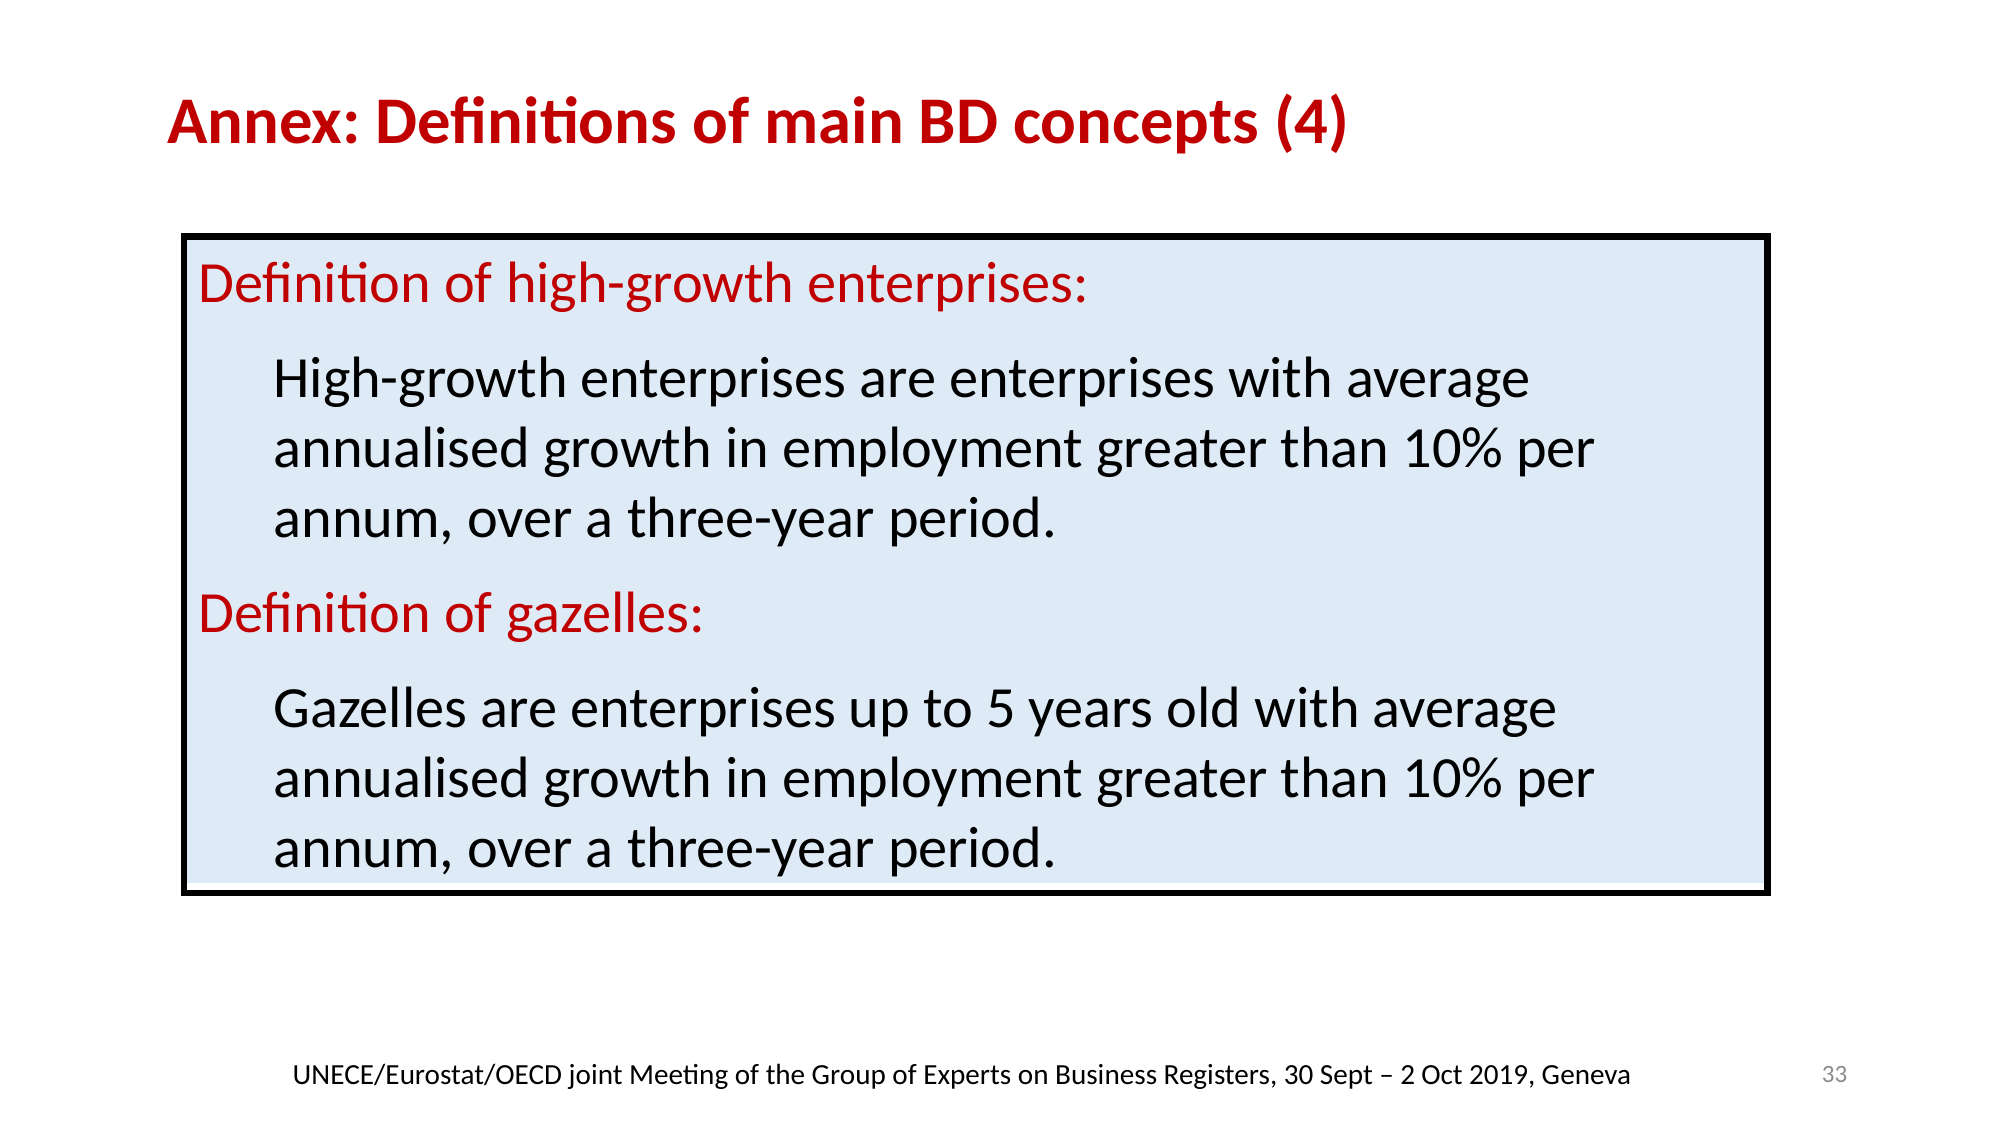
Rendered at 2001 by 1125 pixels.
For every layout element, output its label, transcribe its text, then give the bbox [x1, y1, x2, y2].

footer UNECE/Eurostat/OECD joint Meeting of the Group of Experts on Business Registers, 30 Sept – 2 Oct 2019, Geneva [271, 1042, 1412, 1103]
text_box Annex: Definitions of main BD concepts (4) [152, 69, 1841, 165]
slide_number 33 [1412, 1042, 1863, 1103]
text_box [183, 235, 1769, 894]
